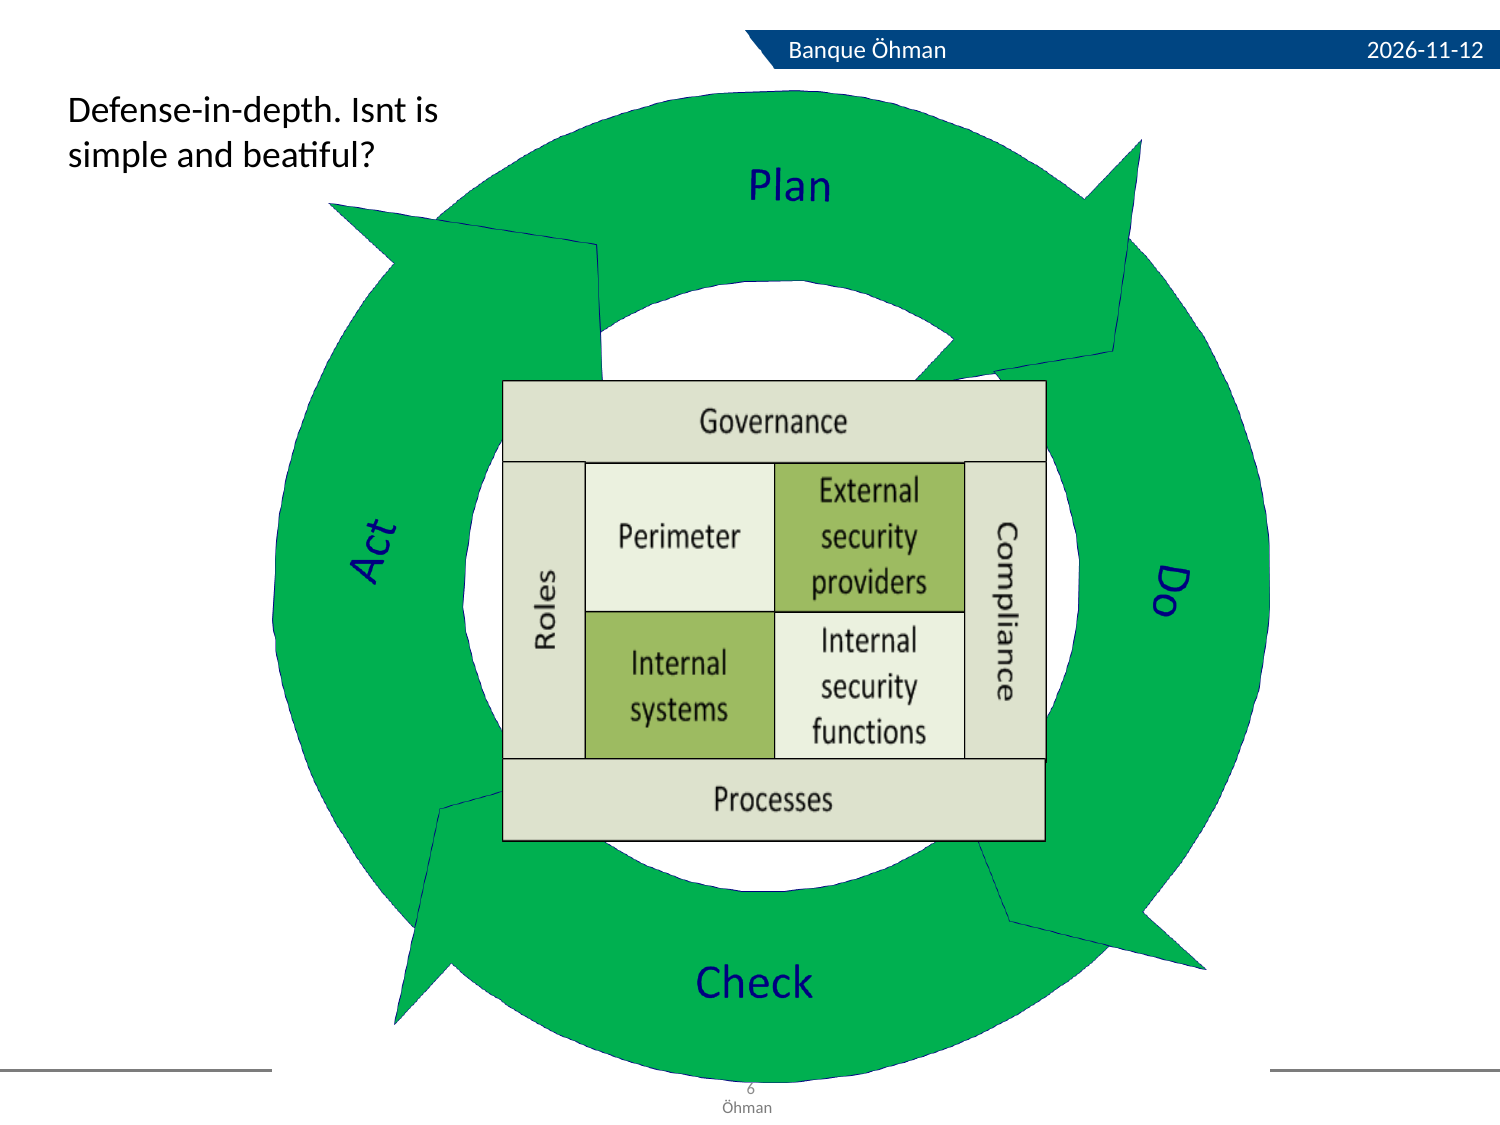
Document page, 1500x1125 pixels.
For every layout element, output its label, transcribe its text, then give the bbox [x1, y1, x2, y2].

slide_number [1246, 16, 1500, 81]
text_box Defense-in-depth. Isnt is simple and beatiful? [53, 78, 508, 183]
picture [738, 30, 773, 69]
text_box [502, 380, 1047, 842]
footer Banque Öhman [773, 19, 1246, 79]
picture [272, 90, 1270, 1083]
